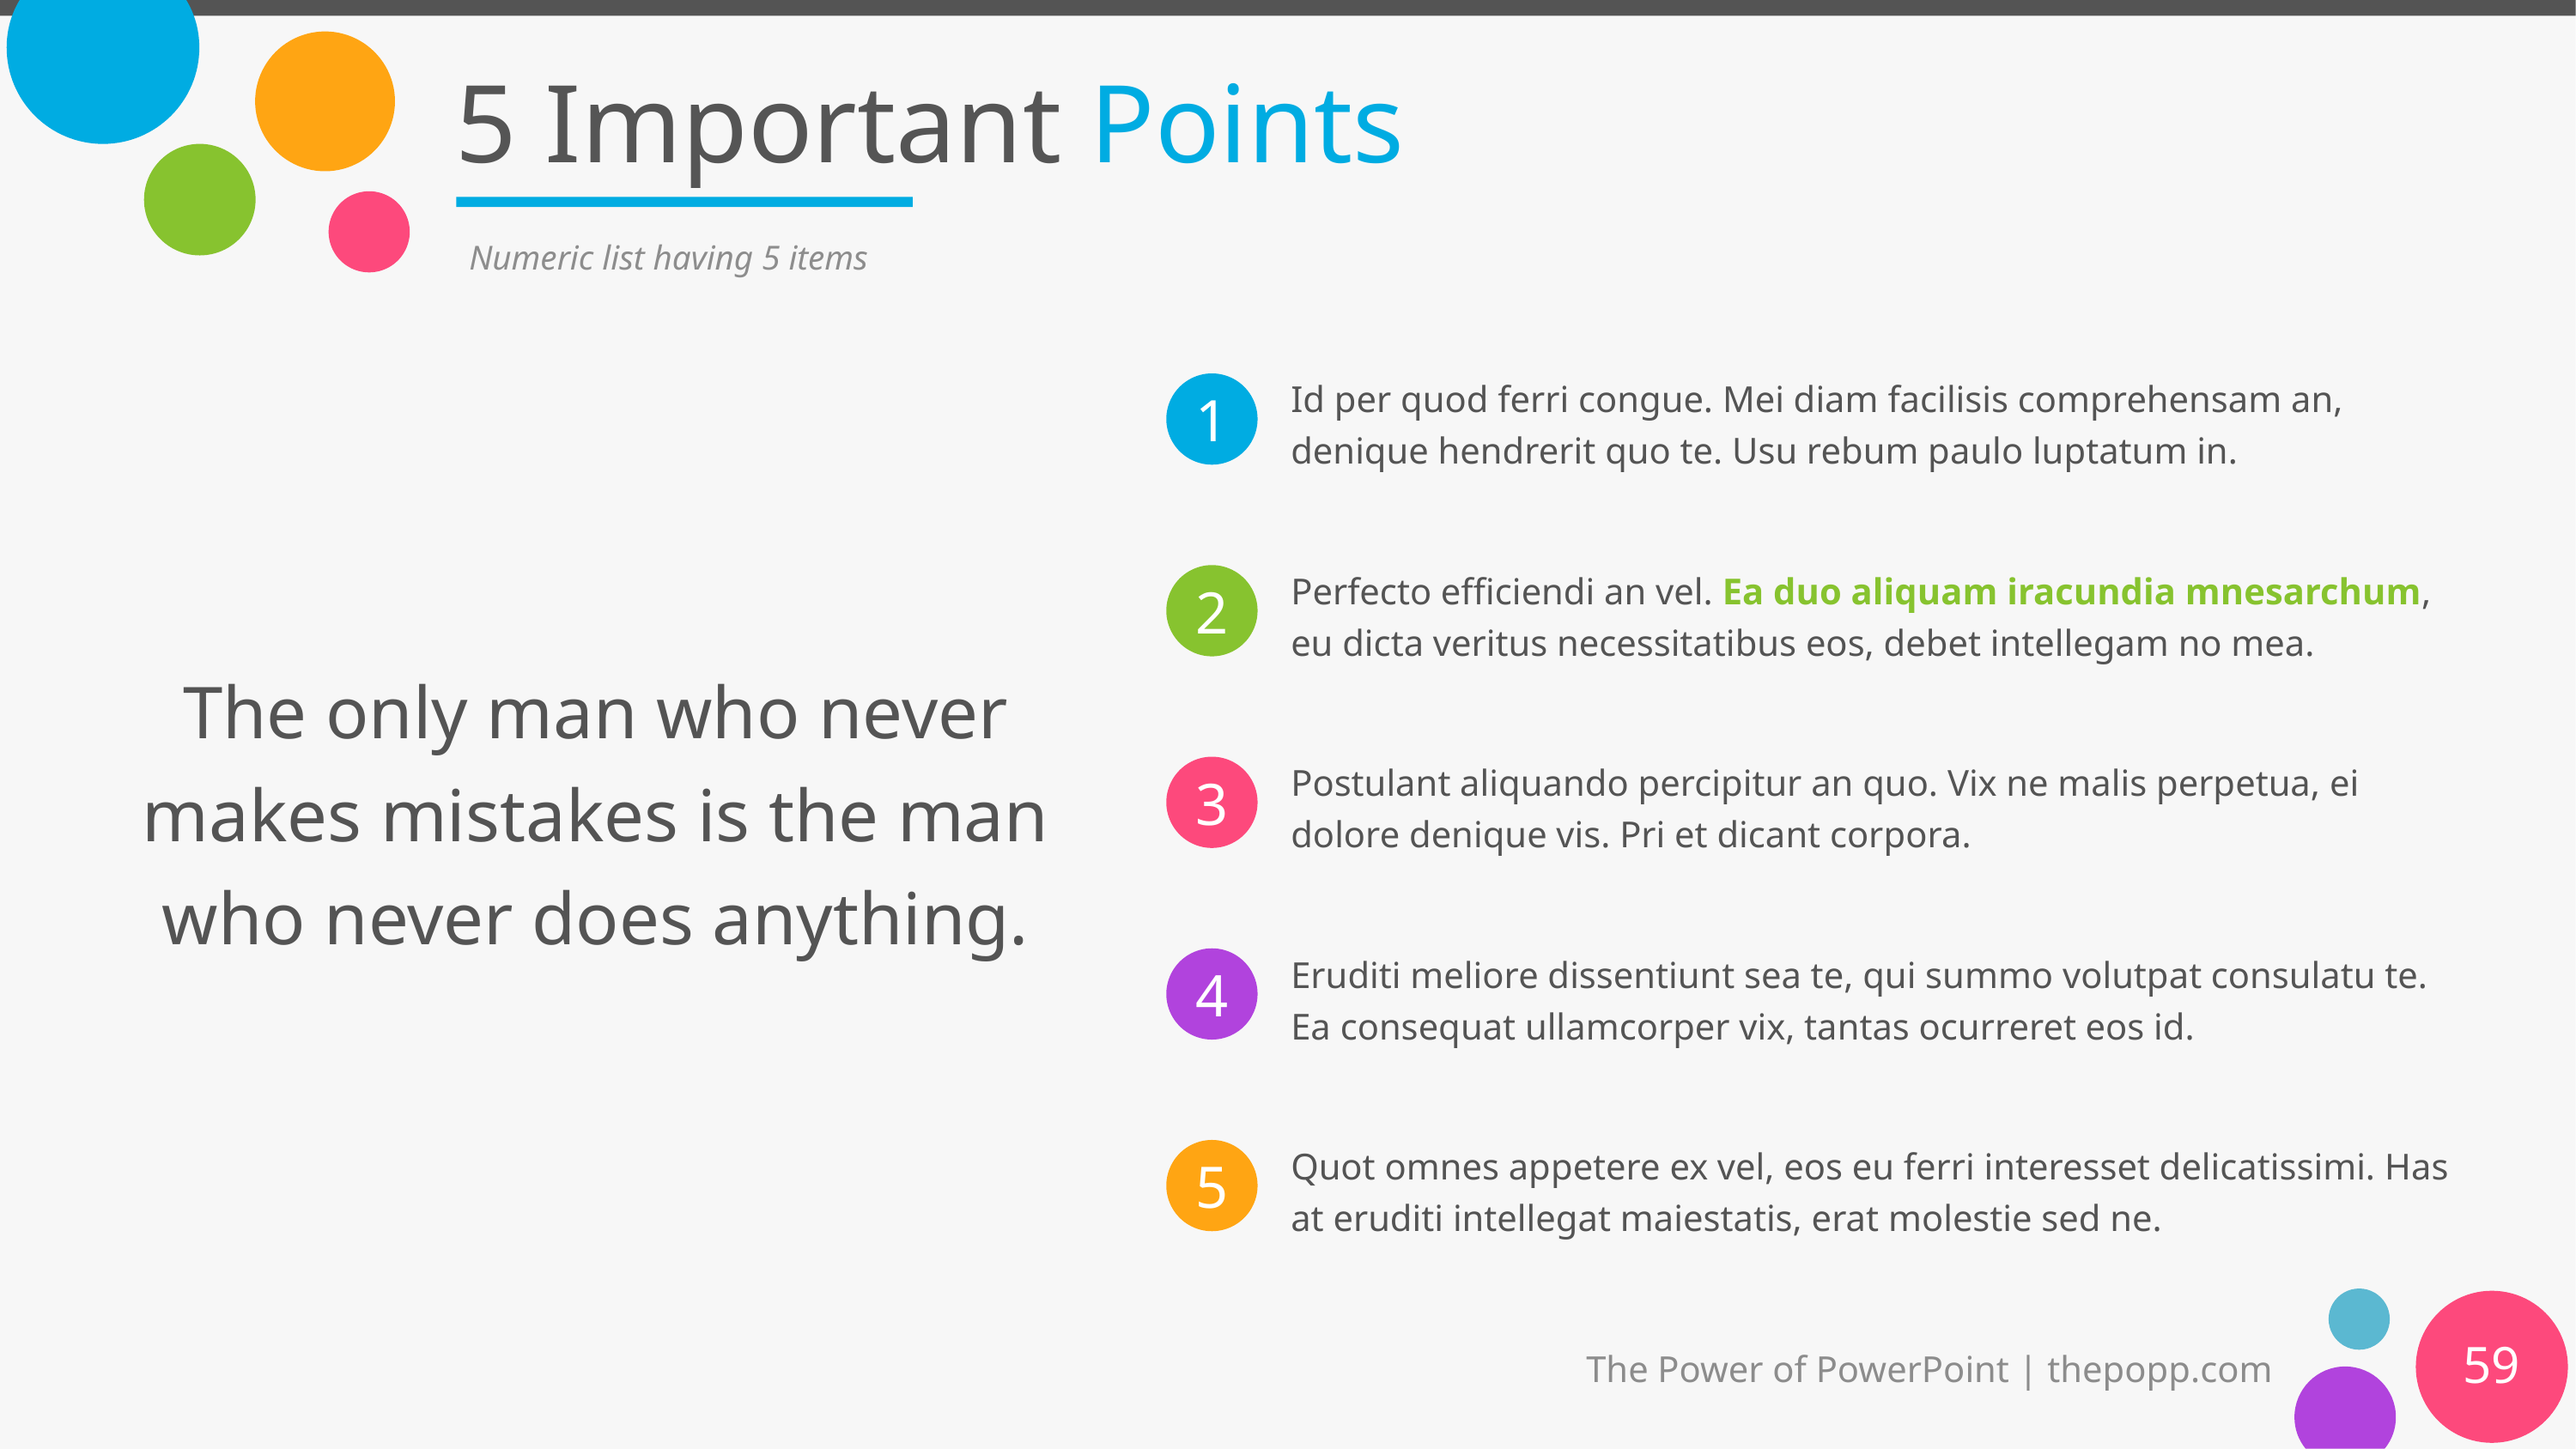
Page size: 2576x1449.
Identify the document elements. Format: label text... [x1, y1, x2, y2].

list Eruditi meliore dissentiunt sea te, qui summo volutpat consulatu te. Ea consequat ullamcorper vix, tantas ocurreret eos id. [1267, 919, 2478, 1072]
slide_number 59 [2415, 1328, 2568, 1406]
footer The Power of PowerPoint | thepopp.com [1479, 1332, 2296, 1410]
list Postulant aliquando percipitur an quo. Vix ne malis perpetua, ei dolore denique vis. Pri et dicant corpora. [1267, 727, 2478, 880]
list Id per quod ferri congue. Mei diam facilisis comprehensam an, denique hendrerit quo te. Usu rebum paulo luptatum in. [1267, 343, 2478, 496]
list Numeric list having 5 items [446, 217, 2465, 288]
list Quot omnes appetere ex vel, eos eu ferri interesset delicatissimi. Has at eruditi intellegat maiestatis, erat molestie sed ne. [1267, 1111, 2478, 1264]
title 5 Important Points [433, 34, 2454, 204]
list Perfecto efficiendi an vel. Ea duo aliquam iracundia mnesarchum, eu dicta veritus necessitatibus eos, debet intellegam no mea. [1267, 536, 2478, 688]
list The only man who never makes mistakes is the man who never does anything. [110, 454, 1082, 1155]
